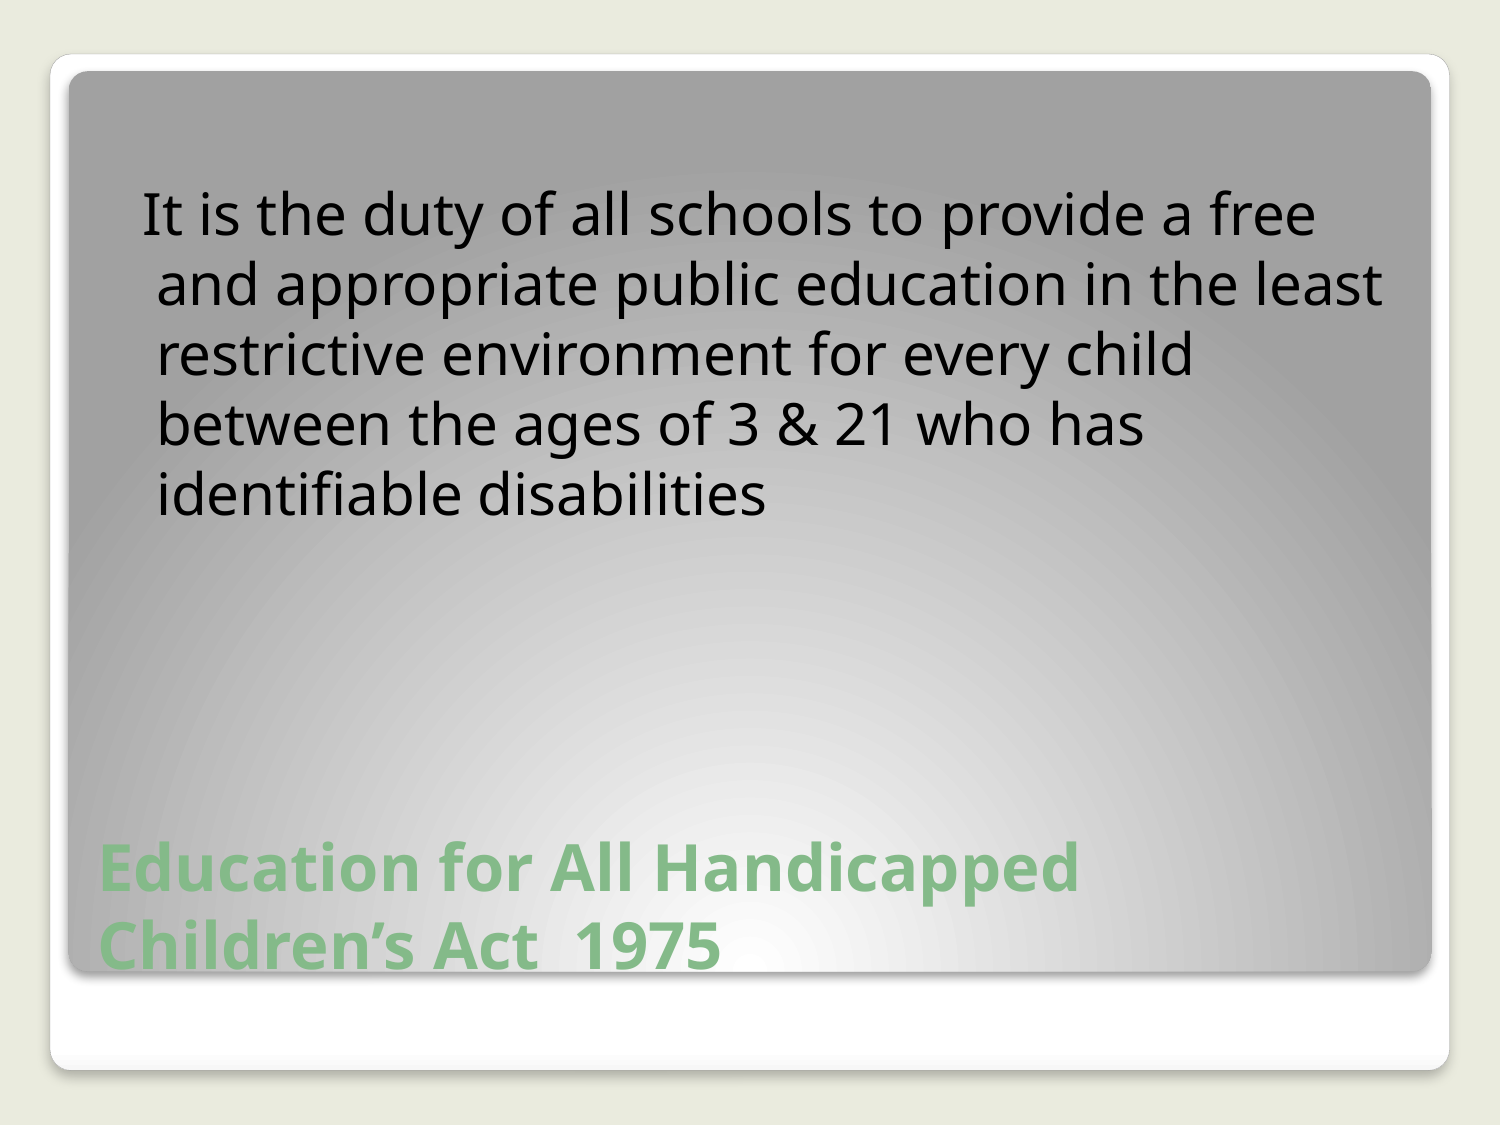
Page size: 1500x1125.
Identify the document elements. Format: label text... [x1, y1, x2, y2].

title Education for All Handicapped Children’s Act 1975 [82, 817, 1425, 990]
list It is the duty of all schools to provide a free and appropriate public education in the least restrictive environment for every child between the ages of 3 & 21 who has identifiable disabilities [82, 86, 1425, 774]
